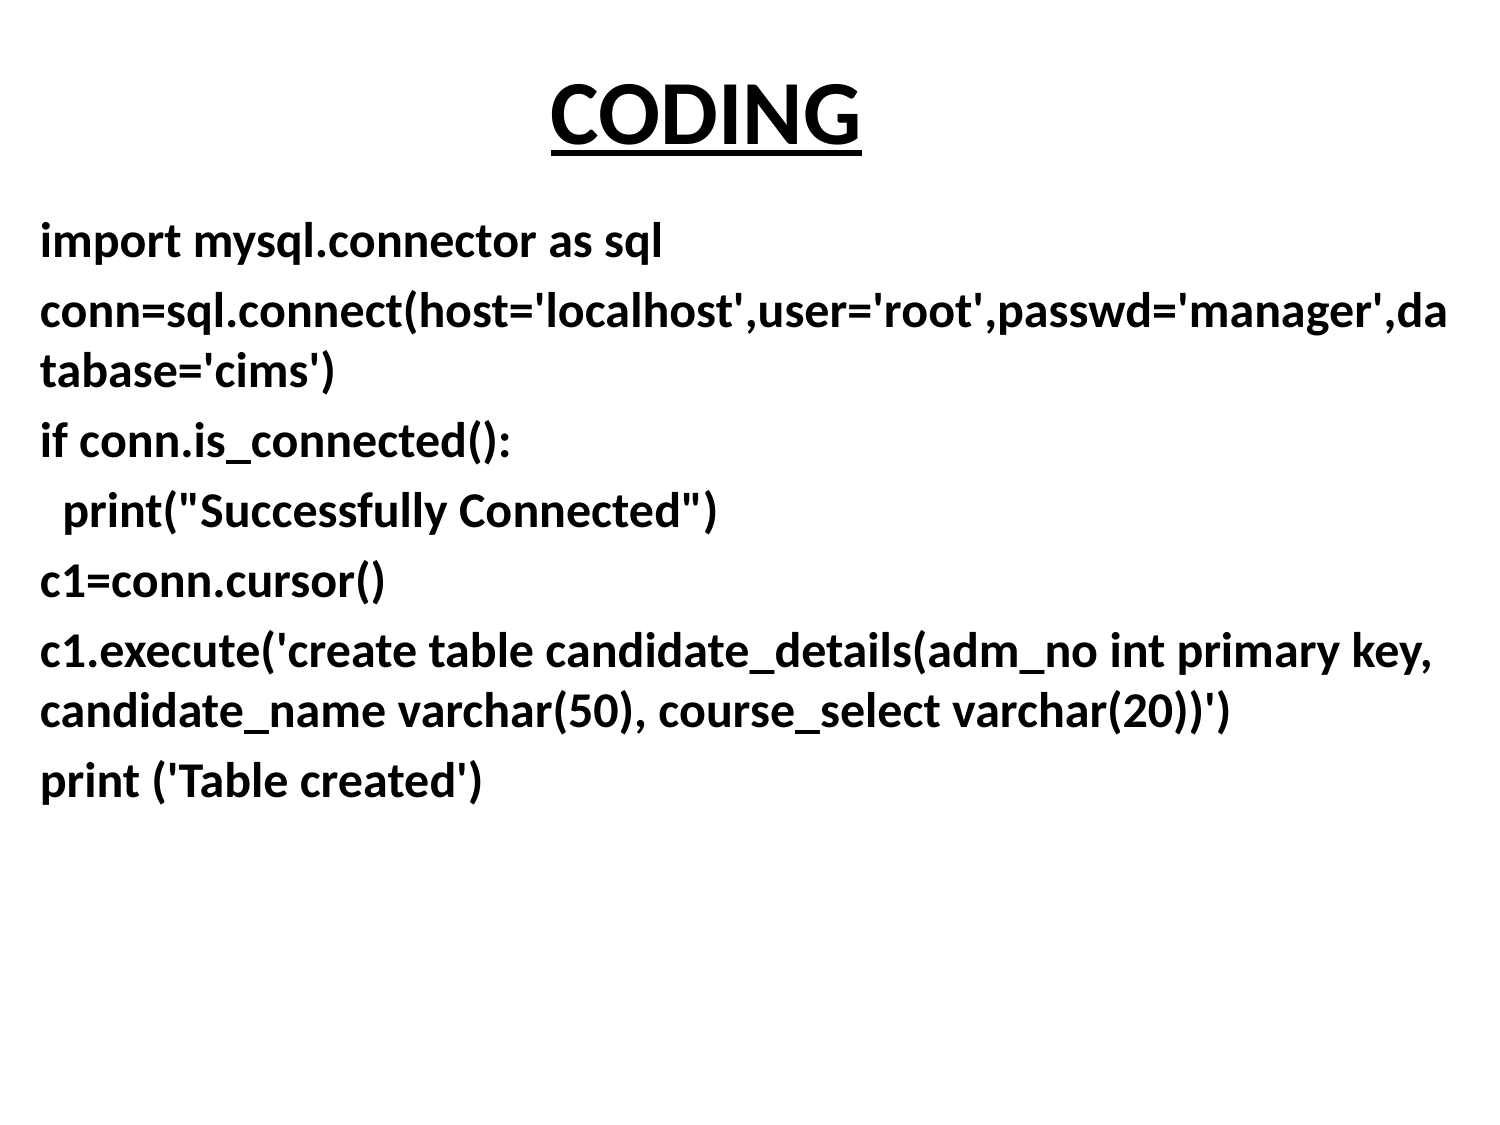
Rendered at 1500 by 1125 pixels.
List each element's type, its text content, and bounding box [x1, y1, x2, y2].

title CODING [474, 24, 938, 191]
subtitle import mysql.connector as sql conn=sql.connect(host='localhost',user='root',passwd='manager',database='cims') if conn.is_connected(): print("Successfully Connected") c1=conn.cursor() c1.execute('create table candidate_details(adm_no int primary key, candidate_name varchar(50), course_select varchar(20))') print ('Table created') [24, 200, 1475, 1075]
